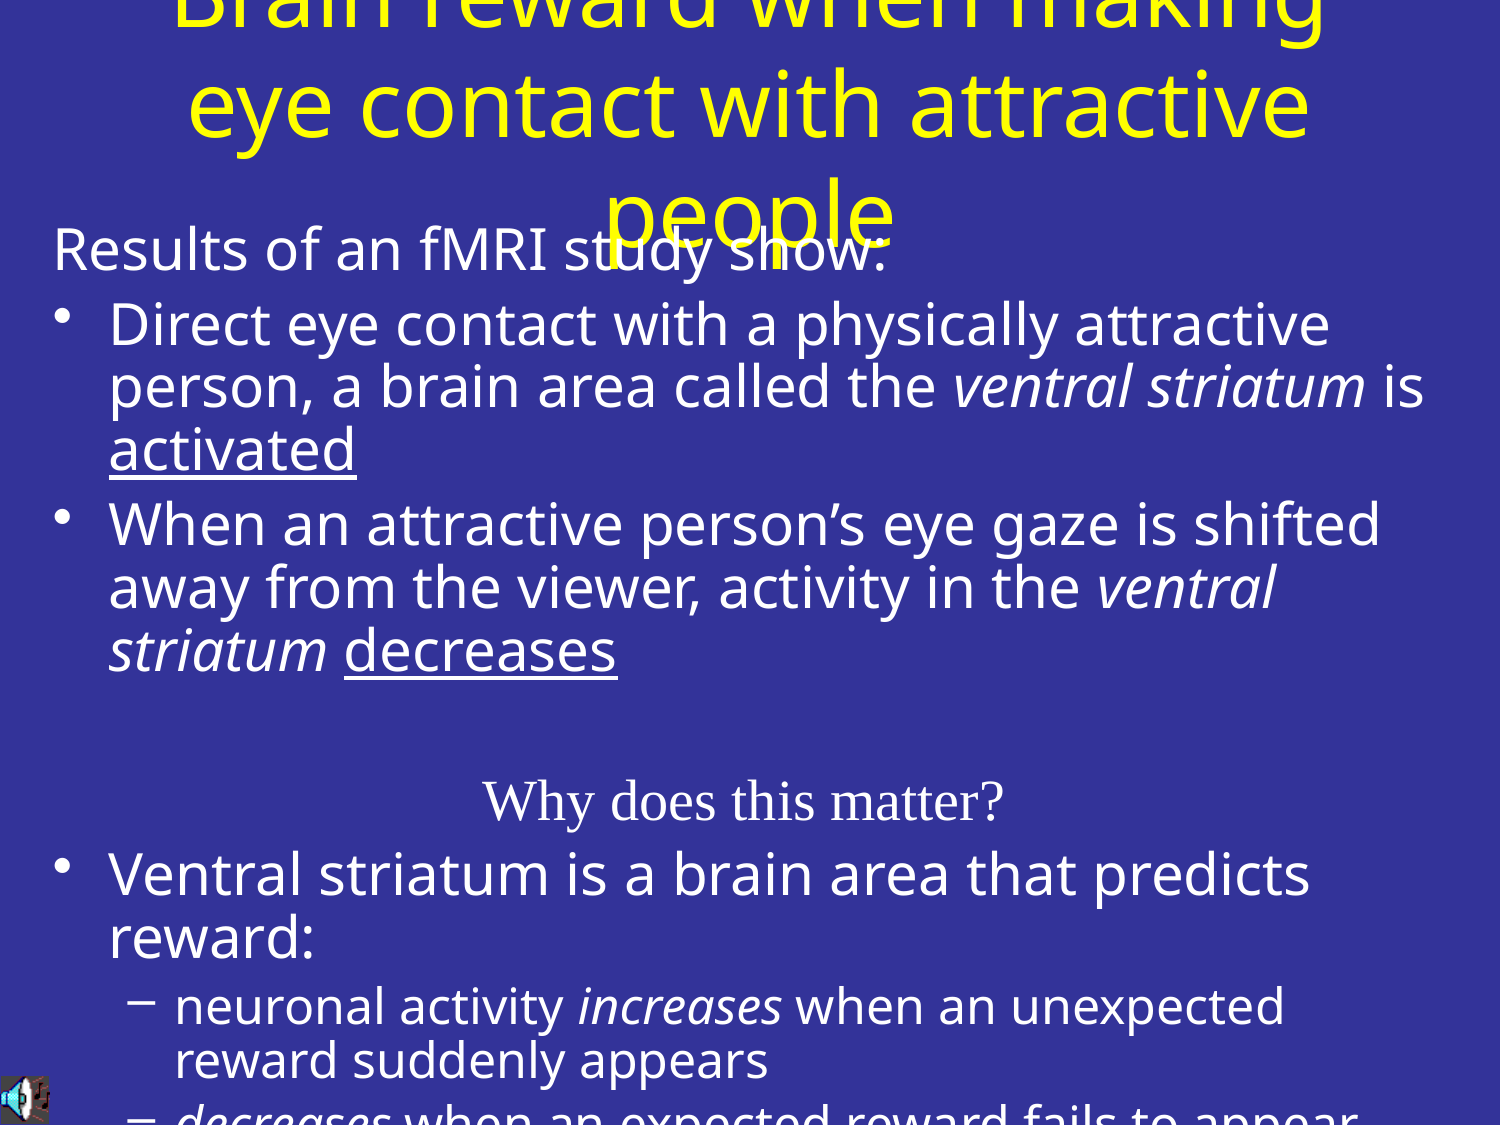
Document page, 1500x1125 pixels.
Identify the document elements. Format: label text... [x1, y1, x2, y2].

title Brain reward when making eye contact with attractive people [112, 62, 1388, 212]
list Results of an fMRI study show: Direct eye contact with a physically attractive person, a brain area called the ventral striatum is activated When an attractive person’s eye gaze is shifted away from the viewer, activity in the ventral striatum decreases Why does this matter? Ventral striatum is a brain area that predicts reward: neuronal activity increases when an unexpected reward suddenly appears decreases when an expected reward fails to appear [37, 212, 1451, 938]
picture [0, 1074, 51, 1125]
